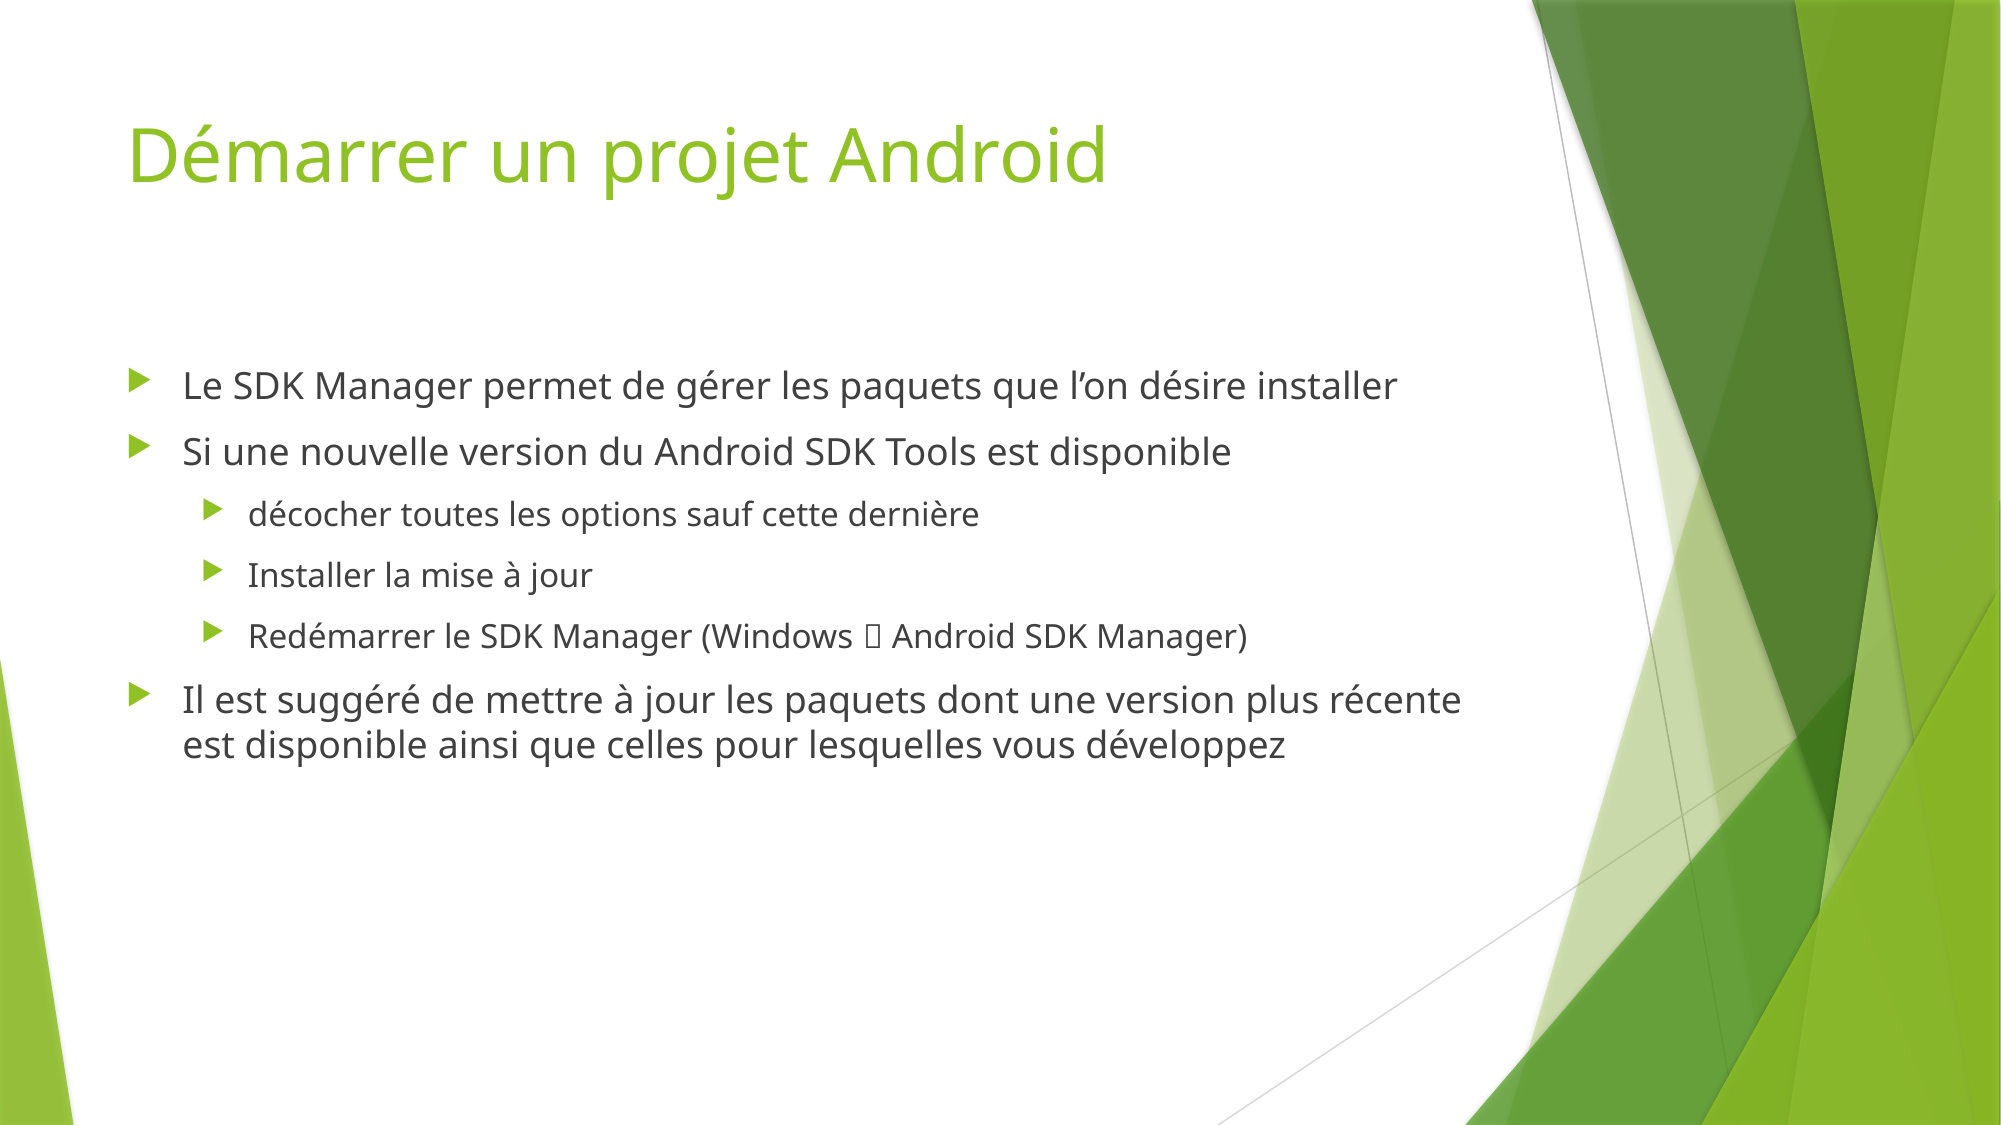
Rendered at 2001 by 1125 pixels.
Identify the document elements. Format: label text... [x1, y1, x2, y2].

title Démarrer un projet Android [111, 99, 1522, 317]
list Le SDK Manager permet de gérer les paquets que l’on désire installer Si une nouvelle version du Android SDK Tools est disponible décocher toutes les options sauf cette dernière Installer la mise à jour Redémarrer le SDK Manager (Windows  Android SDK Manager) Il est suggéré de mettre à jour les paquets dont une version plus récente est disponible ainsi que celles pour lesquelles vous développez [111, 354, 1522, 992]
